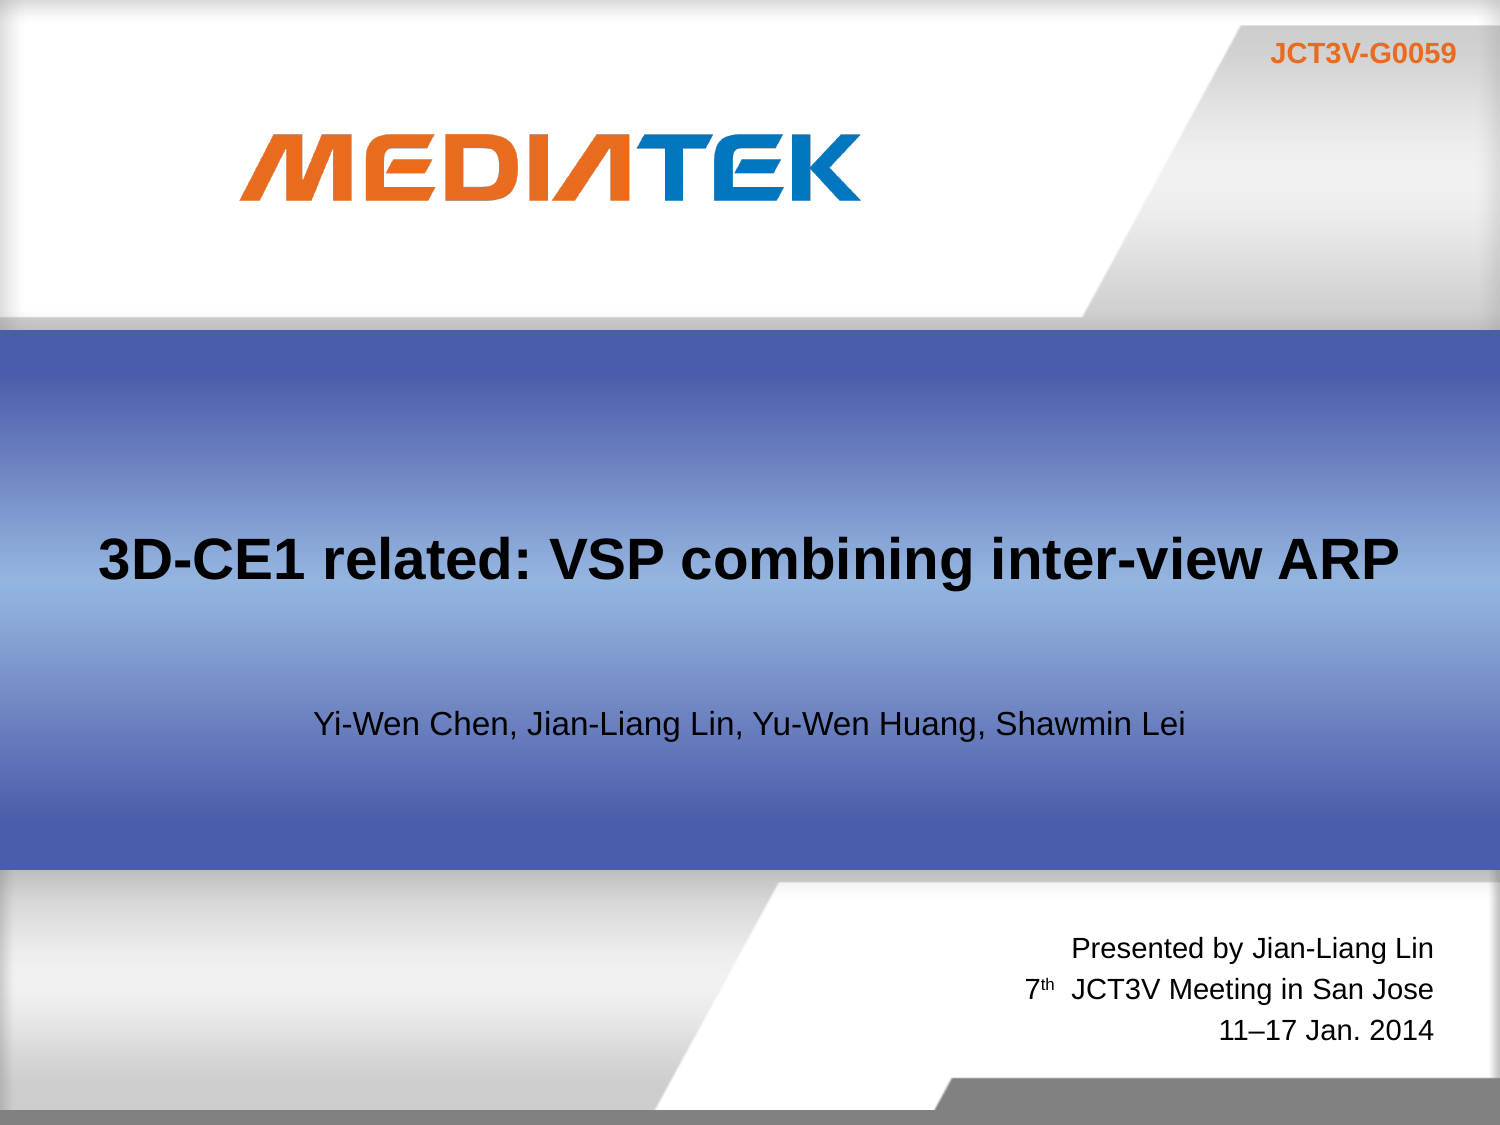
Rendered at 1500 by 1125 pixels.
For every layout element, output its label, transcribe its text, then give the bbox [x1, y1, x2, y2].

picture [0, 0, 1500, 1125]
title 3D-CE1 related: VSP combining inter-view ARP [50, 438, 1450, 676]
text_box Presented by Jian-Liang Lin 7th JCT3V Meeting in San Jose 11–17 Jan. 2014 [787, 922, 1450, 1054]
text_box Yi-Wen Chen, Jian-Liang Lin, Yu-Wen Huang, Shawmin Lei [162, 694, 1338, 750]
